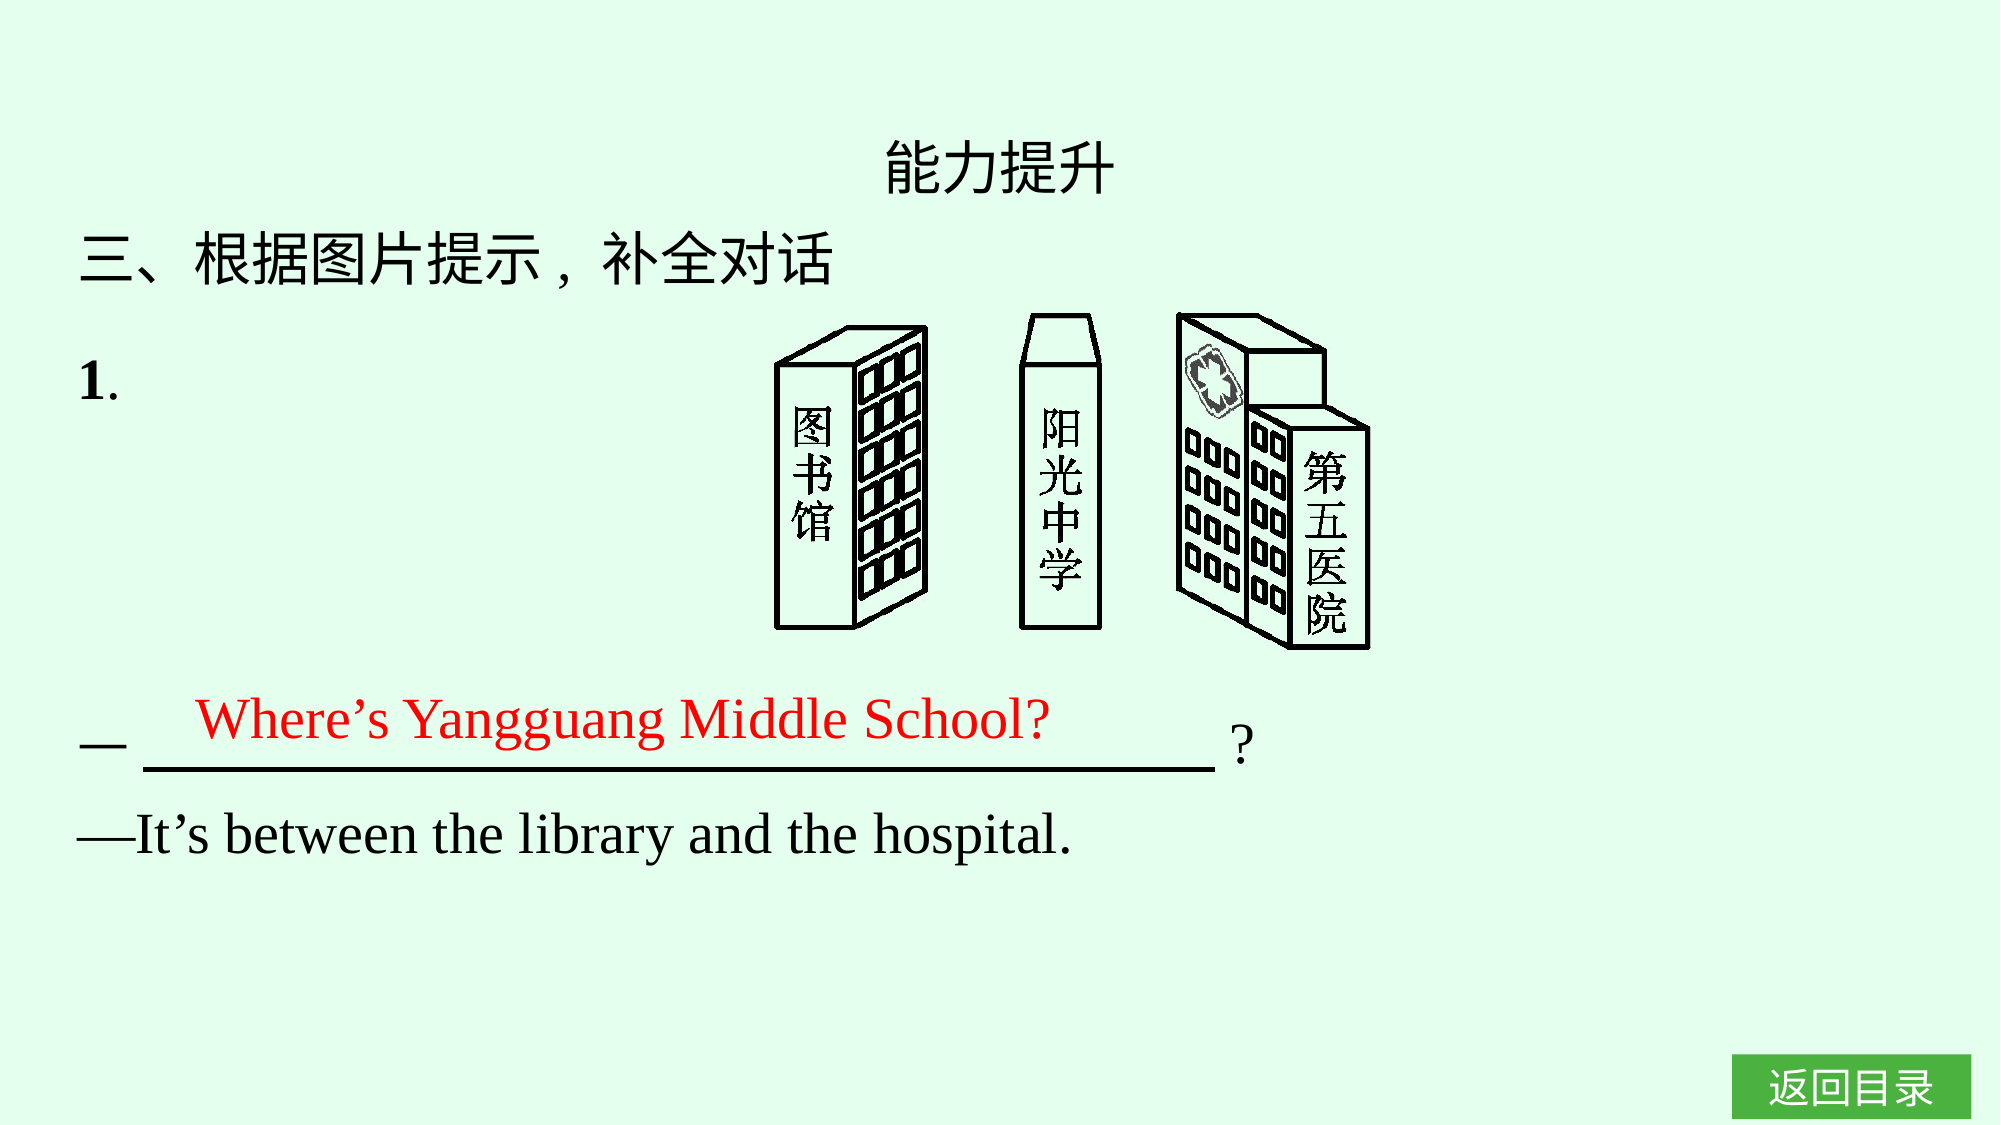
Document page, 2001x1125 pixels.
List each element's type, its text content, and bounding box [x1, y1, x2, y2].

picture [770, 306, 1371, 653]
text_box 能力提升 三、根据图片提示, 补全对话 [62, 103, 1938, 300]
text_box 1. — ? —It’s between the library and the hospital. [62, 312, 1938, 873]
text_box Where’s Yangguang Middle School? [180, 672, 1067, 758]
